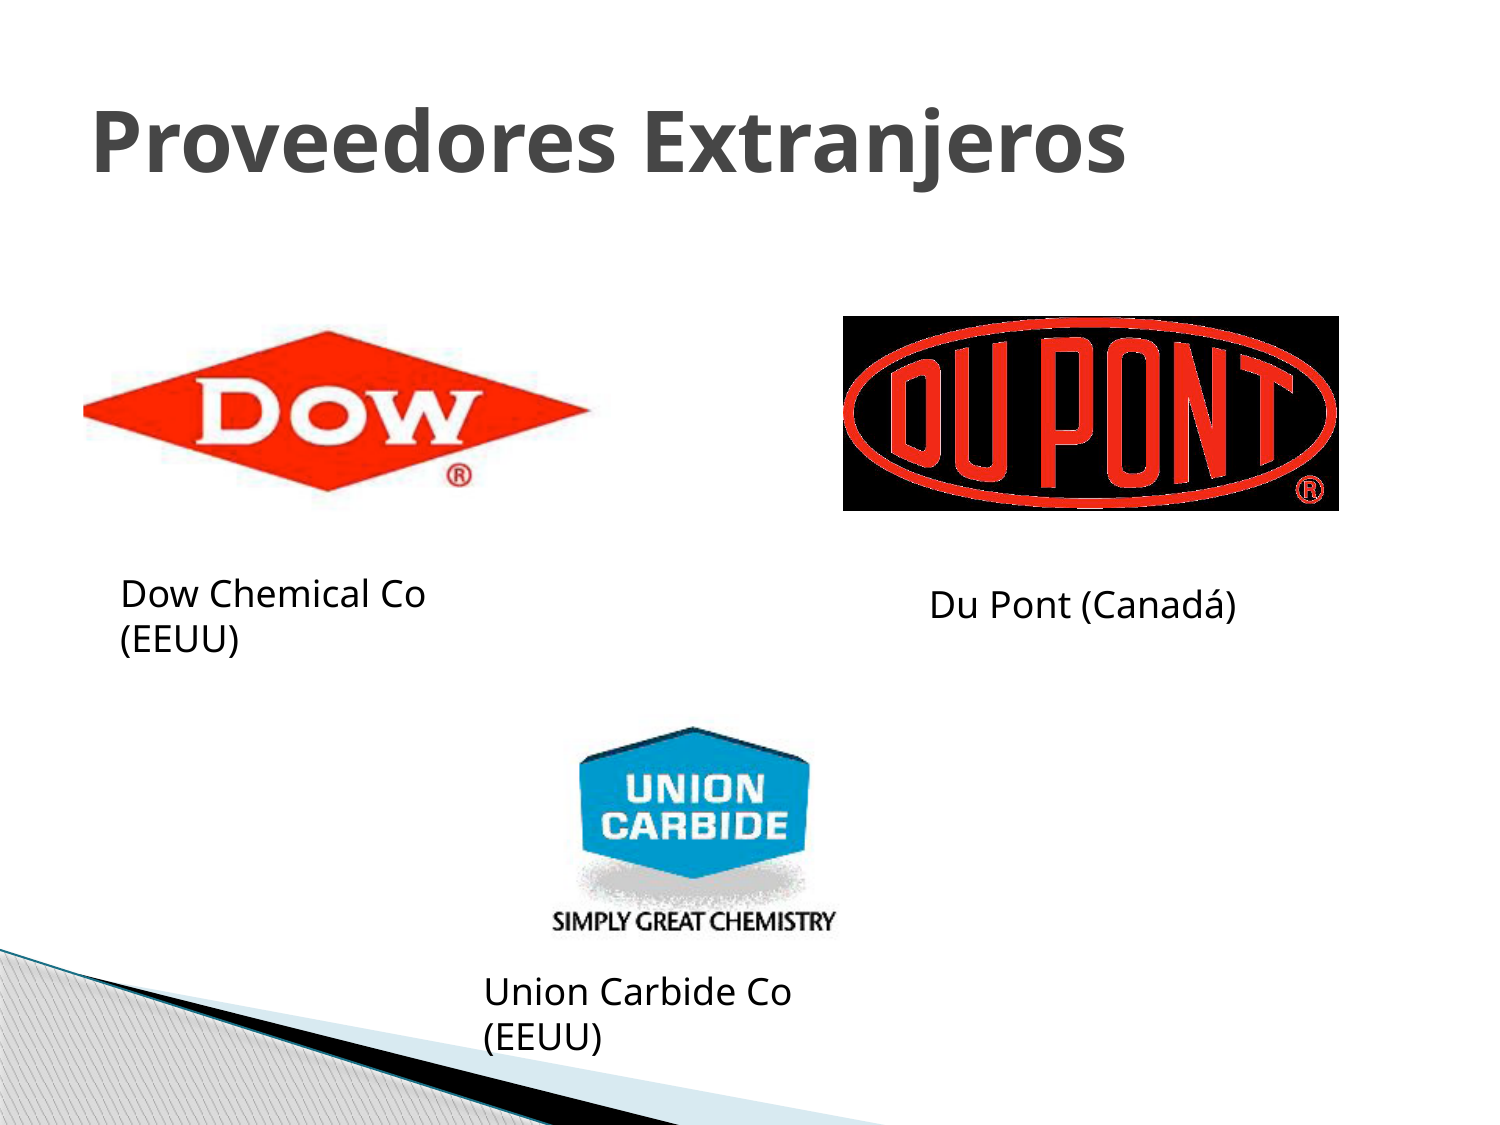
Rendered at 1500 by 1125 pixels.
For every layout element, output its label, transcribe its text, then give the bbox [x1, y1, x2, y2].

picture [538, 714, 852, 945]
text_box Du Pont (Canadá) [913, 574, 1336, 634]
text_box Dow Chemical Co (EEUU) [105, 562, 528, 668]
picture [843, 316, 1339, 511]
text_box Union Carbide Co (EEUU) [468, 960, 891, 1066]
picture [81, 304, 611, 546]
title Proveedores Extranjeros [75, 45, 1425, 233]
